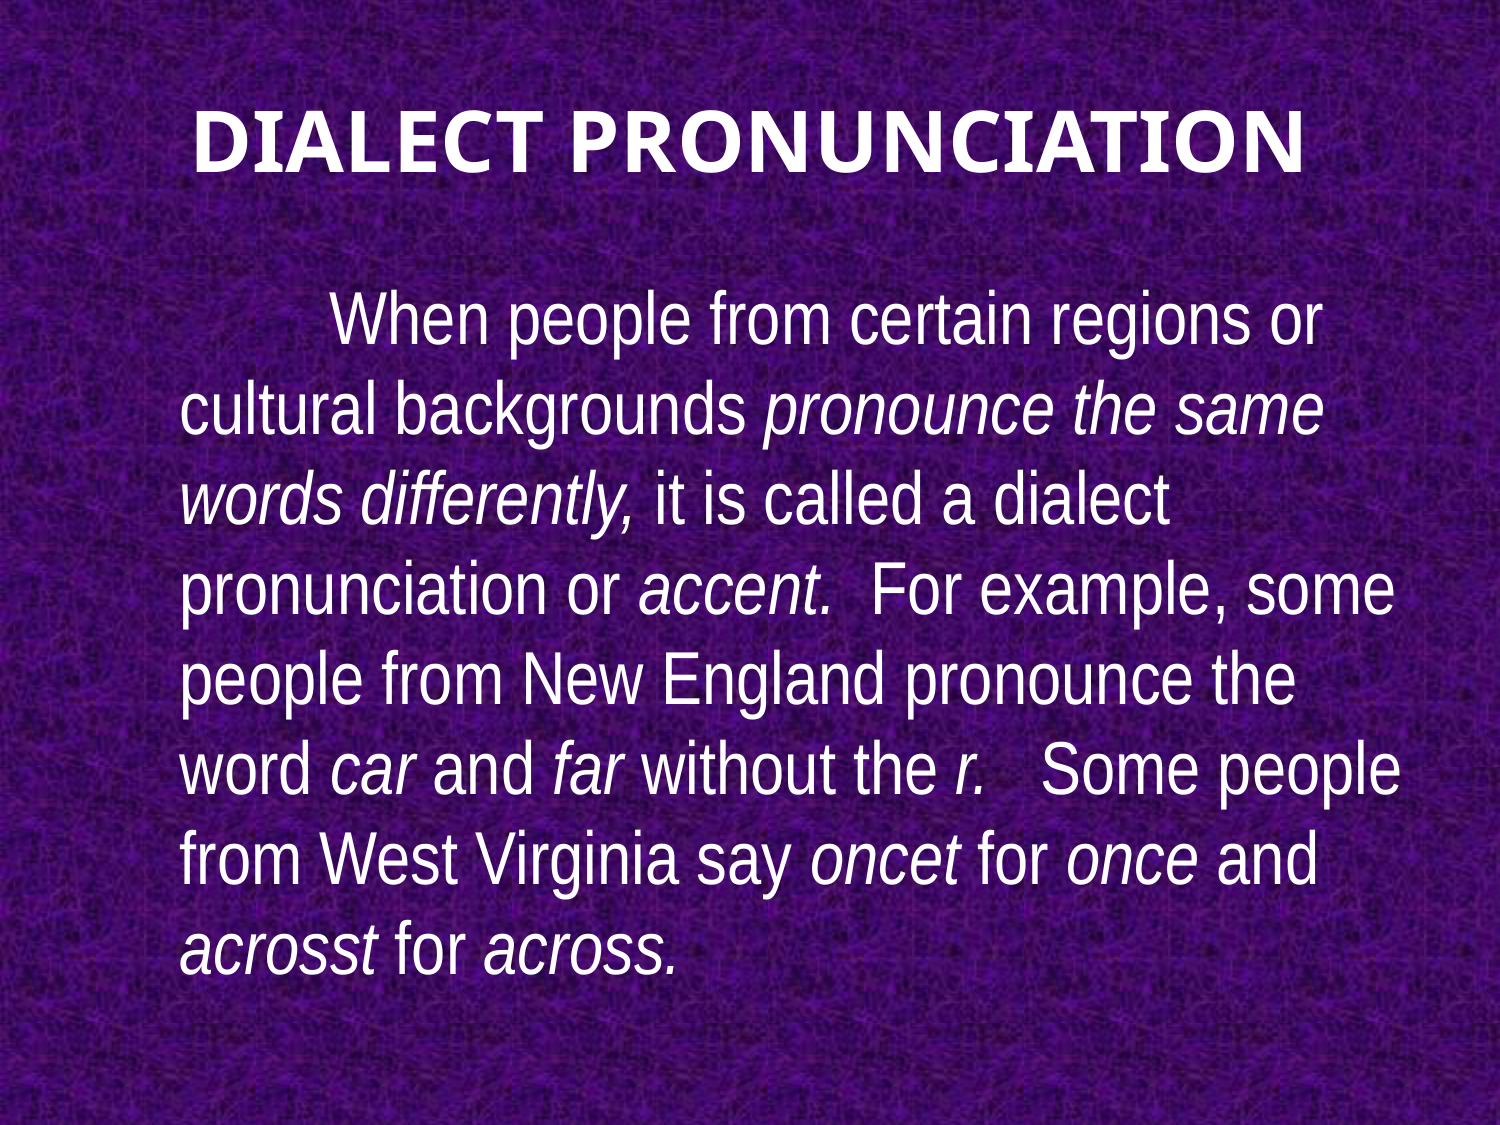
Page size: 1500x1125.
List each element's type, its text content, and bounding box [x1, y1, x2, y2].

picture [0, 0, 1500, 1125]
title DIALECT PRONUNCIATION [75, 45, 1425, 233]
list When people from certain regions or cultural backgrounds pronounce the same words differently, it is called a dialect pronunciation or accent. For example, some people from New England pronounce the word car and far without the r. Some people from West Virginia say oncet for once and acrosst for across. [75, 262, 1425, 1035]
